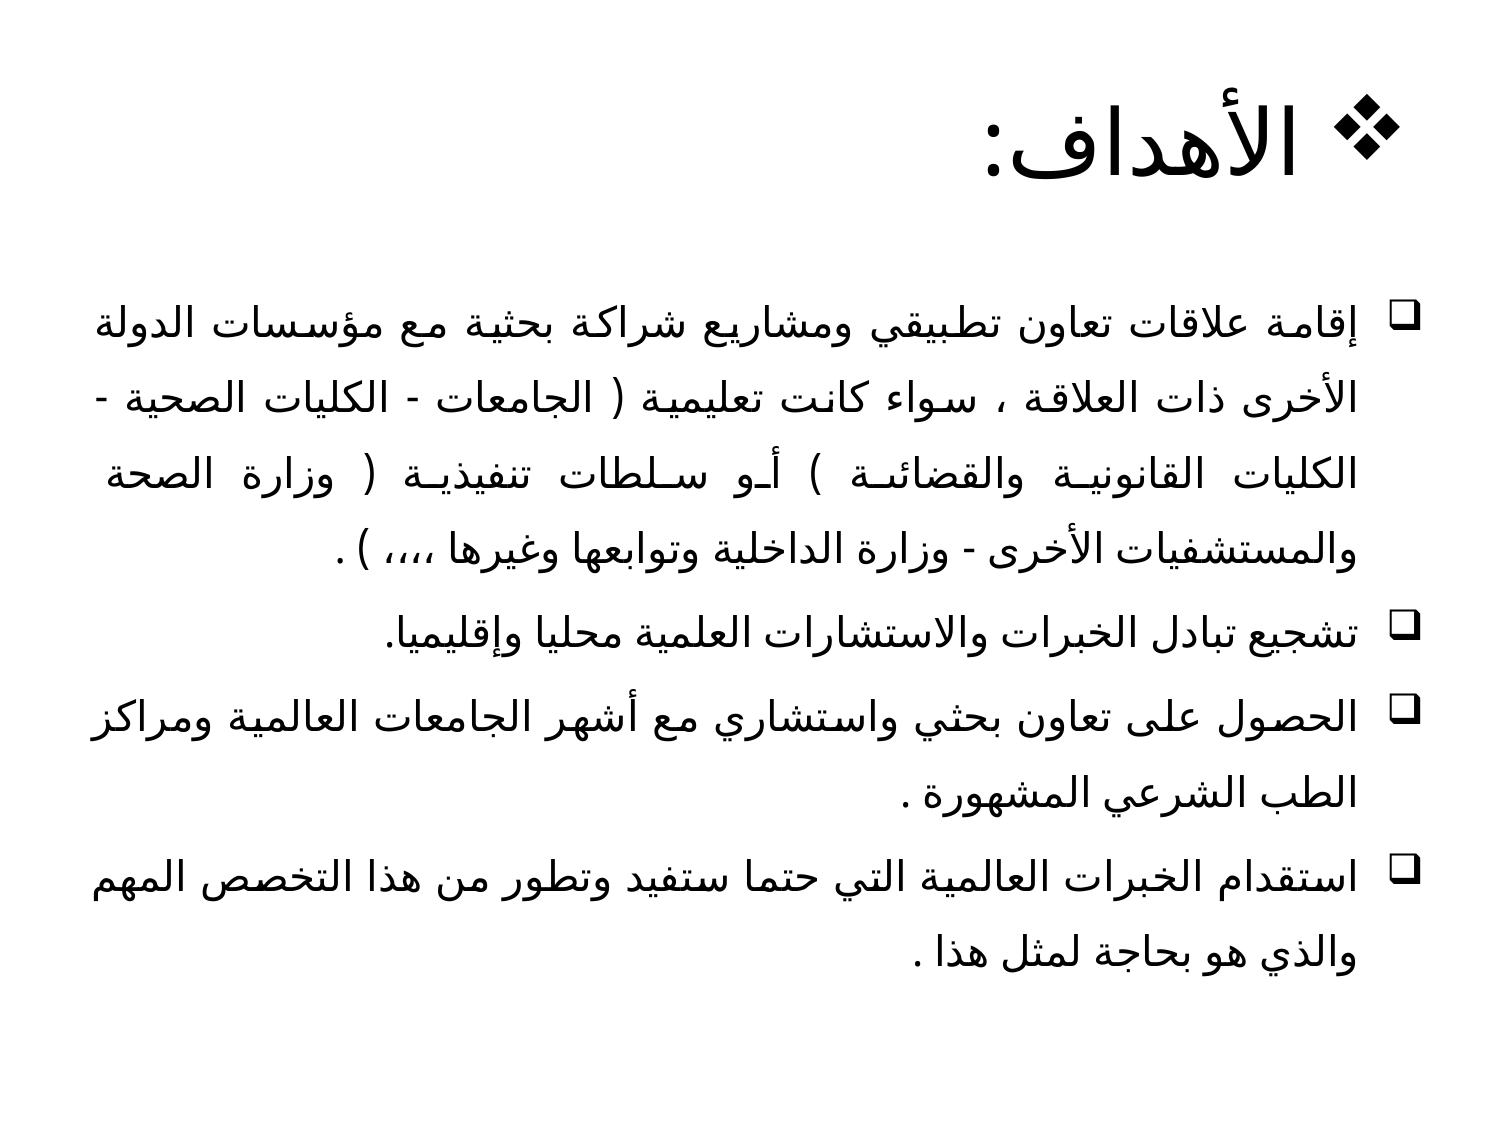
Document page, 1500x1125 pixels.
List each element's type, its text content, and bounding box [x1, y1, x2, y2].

list إقامة علاقات تعاون تطبيقي ومشاريع شراكة بحثية مع مؤسسات الدولة الأخرى ذات العلاقة ، سواء كانت تعليمية ( الجامعات - الكليات الصحية - الكليات القانونية والقضائىة ) أو سلطات تنفيذية ( وزارة الصحة والمستشفيات الأخرى - وزارة الداخلية وتوابعها وغيرها ،،،، ) . تشجيع تبادل الخبرات والاستشارات العلمية محليا وإقليميا. الحصول على تعاون بحثي واستشاري مع أشهر الجامعات العالمية ومراكز الطب الشرعي المشهورة . استقدام الخبرات العالمية التي حتما ستفيد وتطور من هذا التخصص المهم والذي هو بحاجة لمثل هذا . [75, 262, 1425, 1005]
title الأهداف: [75, 45, 1425, 233]
